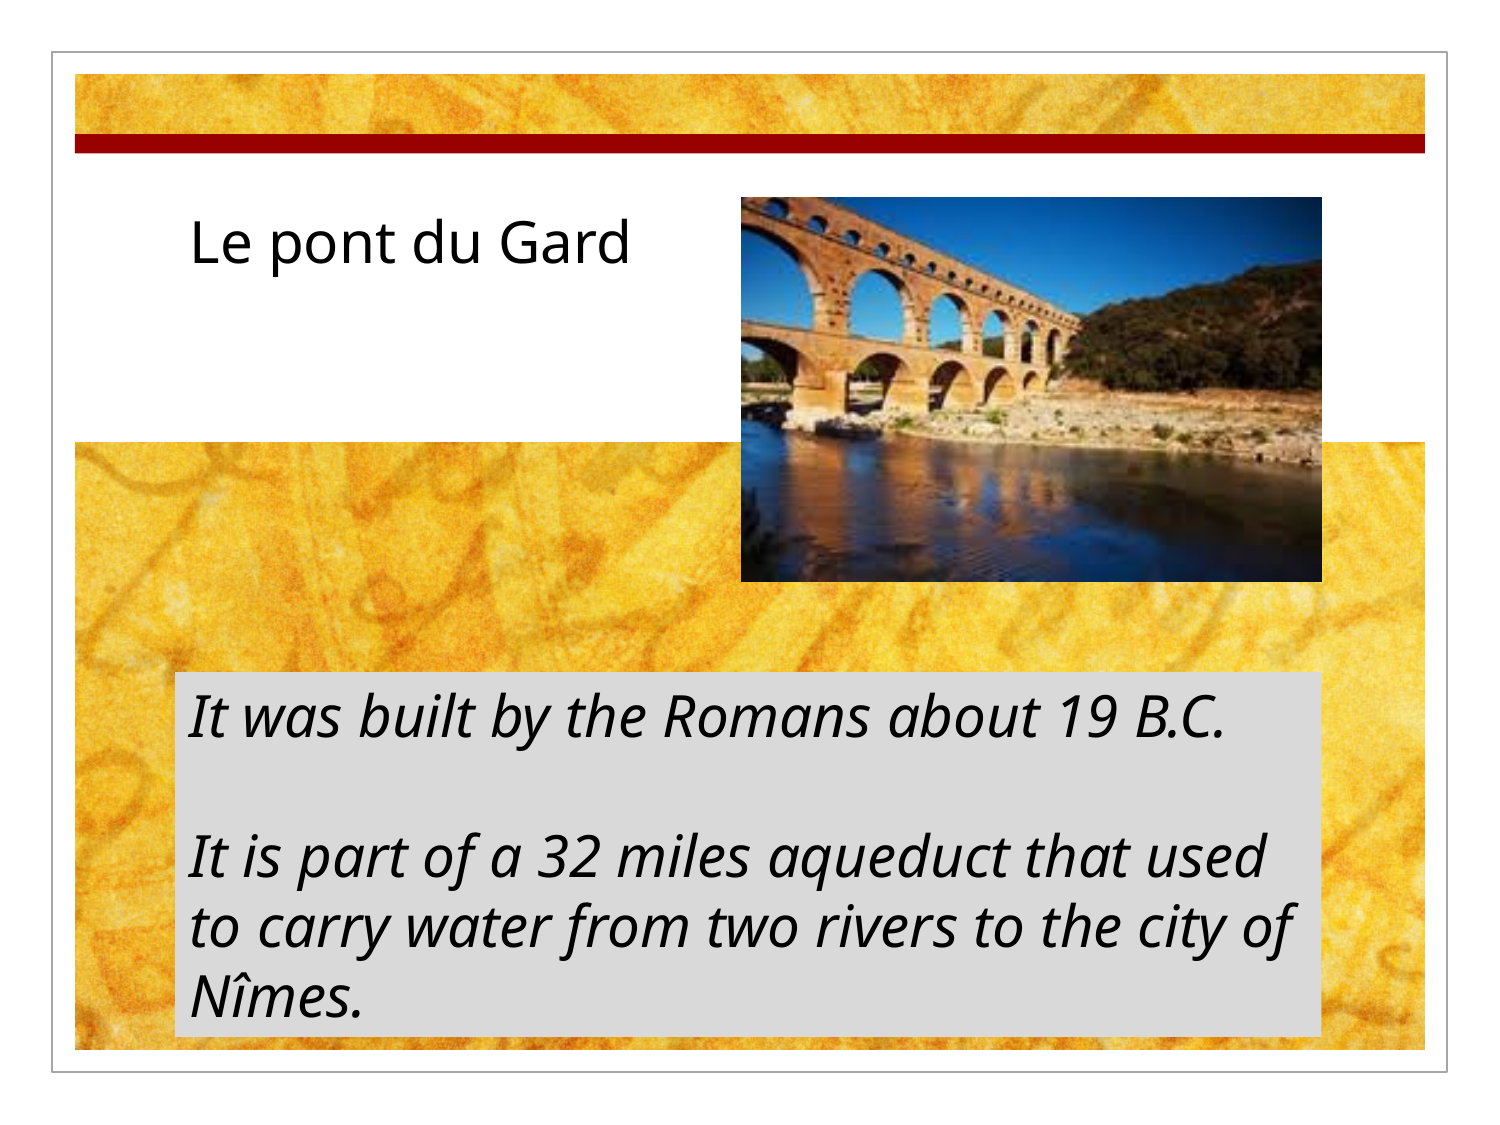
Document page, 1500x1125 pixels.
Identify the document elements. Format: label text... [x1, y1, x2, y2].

picture [75, 74, 1425, 134]
text_box Le pont du Gard [175, 197, 740, 283]
picture [75, 196, 1425, 1050]
text_box It was built by the Romans about 19 B.C. It is part of a 32 miles aqueduct that used to carry water from two rivers to the city of Nîmes. [175, 672, 1322, 1037]
